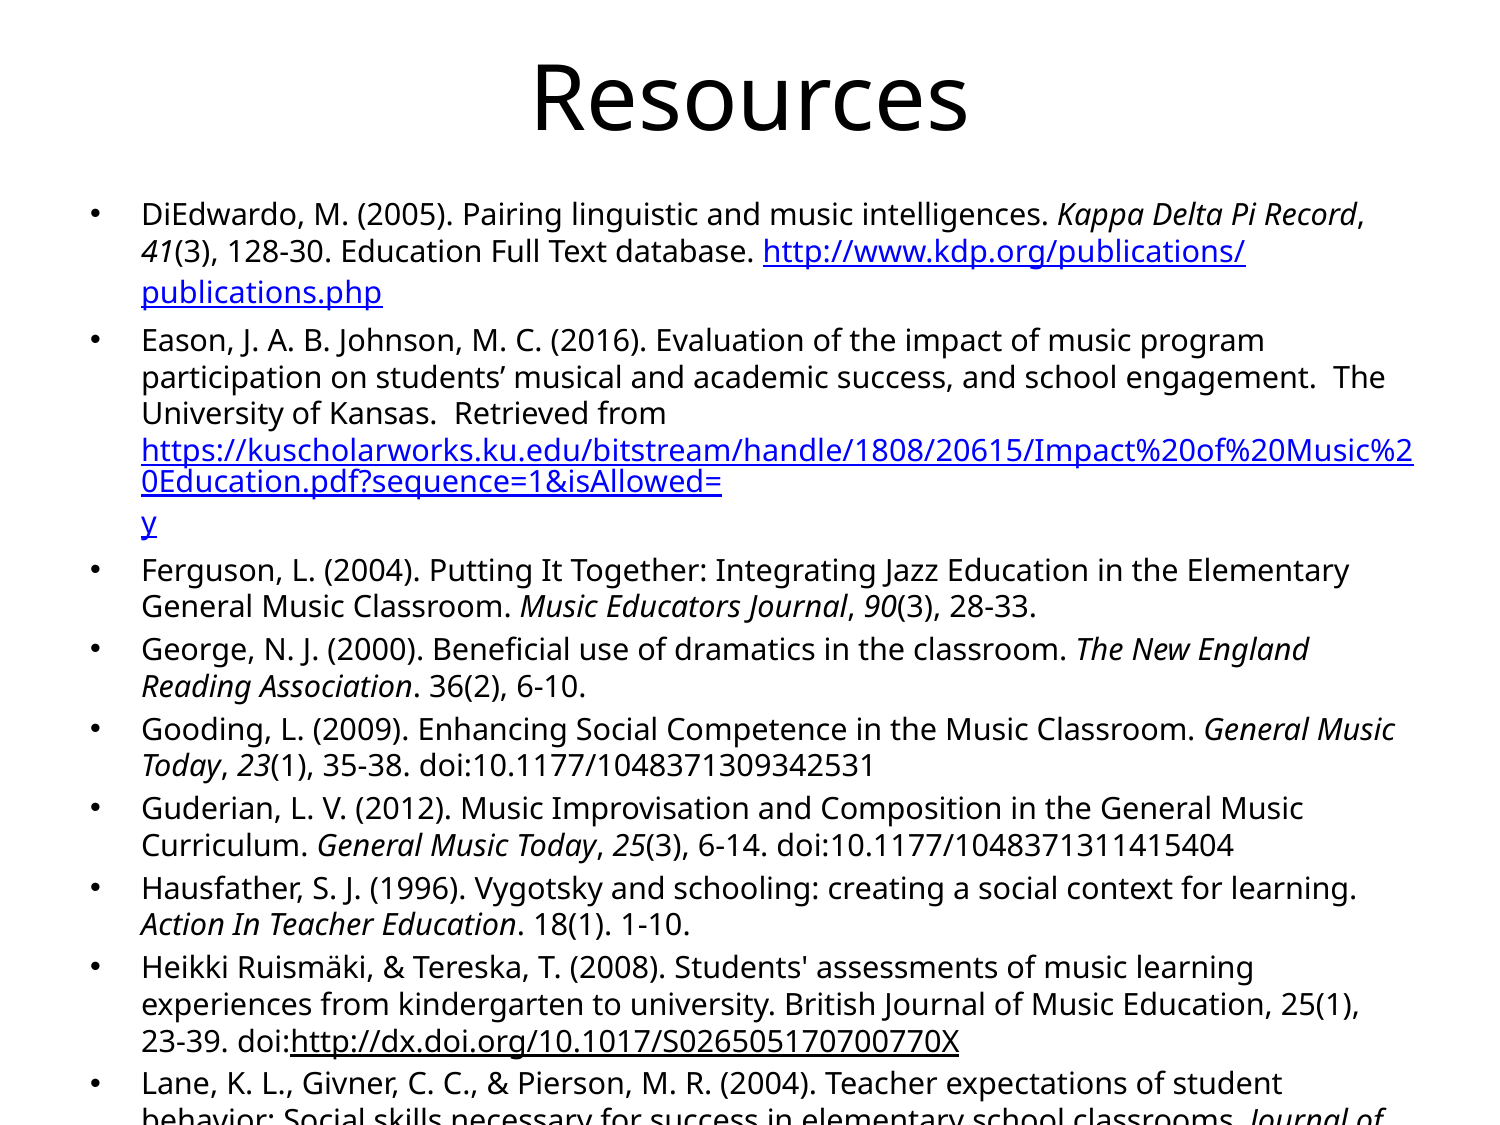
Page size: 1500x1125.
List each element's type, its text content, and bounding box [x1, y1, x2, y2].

list DiEdwardo, M. (2005). Pairing linguistic and music intelligences. Kappa Delta Pi Record, 41(3), 128-30. Education Full Text database. http://www.kdp.org/publications/publications.php Eason, J. A. B. Johnson, M. C. (2016). Evaluation of the impact of music program participation on students’ musical and academic success, and school engagement. The University of Kansas. Retrieved from https://kuscholarworks.ku.edu/bitstream/handle/1808/20615/Impact%20of%20Music%20Education.pdf?sequence=1&isAllowed=y Ferguson, L. (2004). Putting It Together: Integrating Jazz Education in the Elementary General Music Classroom. Music Educators Journal, 90(3), 28-33. George, N. J. (2000). Beneficial use of dramatics in the classroom. The New England Reading Association. 36(2), 6-10. Gooding, L. (2009). Enhancing Social Competence in the Music Classroom. General Music Today, 23(1), 35-38. doi:10.1177/1048371309342531 Guderian, L. V. (2012). Music Improvisation and Composition in the General Music Curriculum. General Music Today, 25(3), 6-14. doi:10.1177/1048371311415404 Hausfather, S. J. (1996). Vygotsky and schooling: creating a social context for learning. Action In Teacher Education. 18(1). 1-10. Heikki Ruismäki, & Tereska, T. (2008). Students' assessments of music learning experiences from kindergarten to university. British Journal of Music Education, 25(1), 23-39. doi:http://dx.doi.org/10.1017/S026505170700770X Lane, K. L., Givner, C. C., & Pierson, M. R. (2004). Teacher expectations of student behavior: Social skills necessary for success in elementary school classrooms. Journal of Special Education, 38, 104-110. [75, 187, 1425, 1125]
title Resources [75, 0, 1425, 187]
